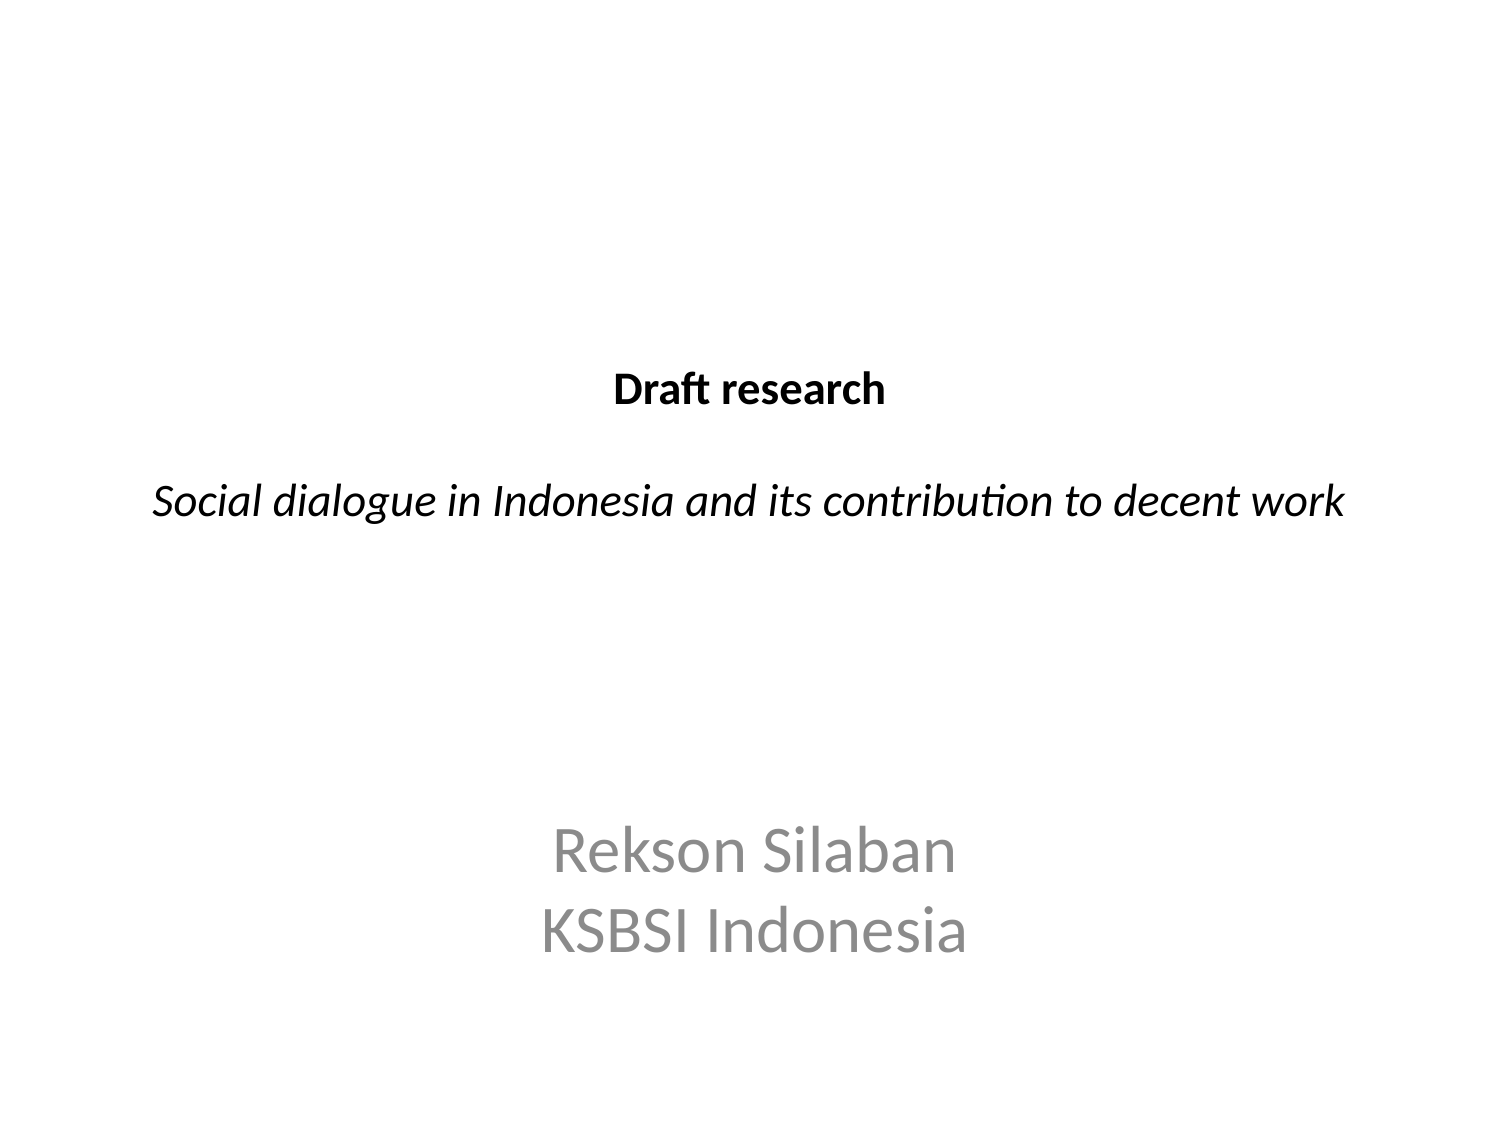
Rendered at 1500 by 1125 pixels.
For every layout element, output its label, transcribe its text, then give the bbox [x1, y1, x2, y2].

title Draft research Social dialogue in Indonesia and its contribution to decent work [112, 349, 1388, 591]
subtitle Rekson Silaban KSBSI Indonesia [230, 798, 1281, 1087]
